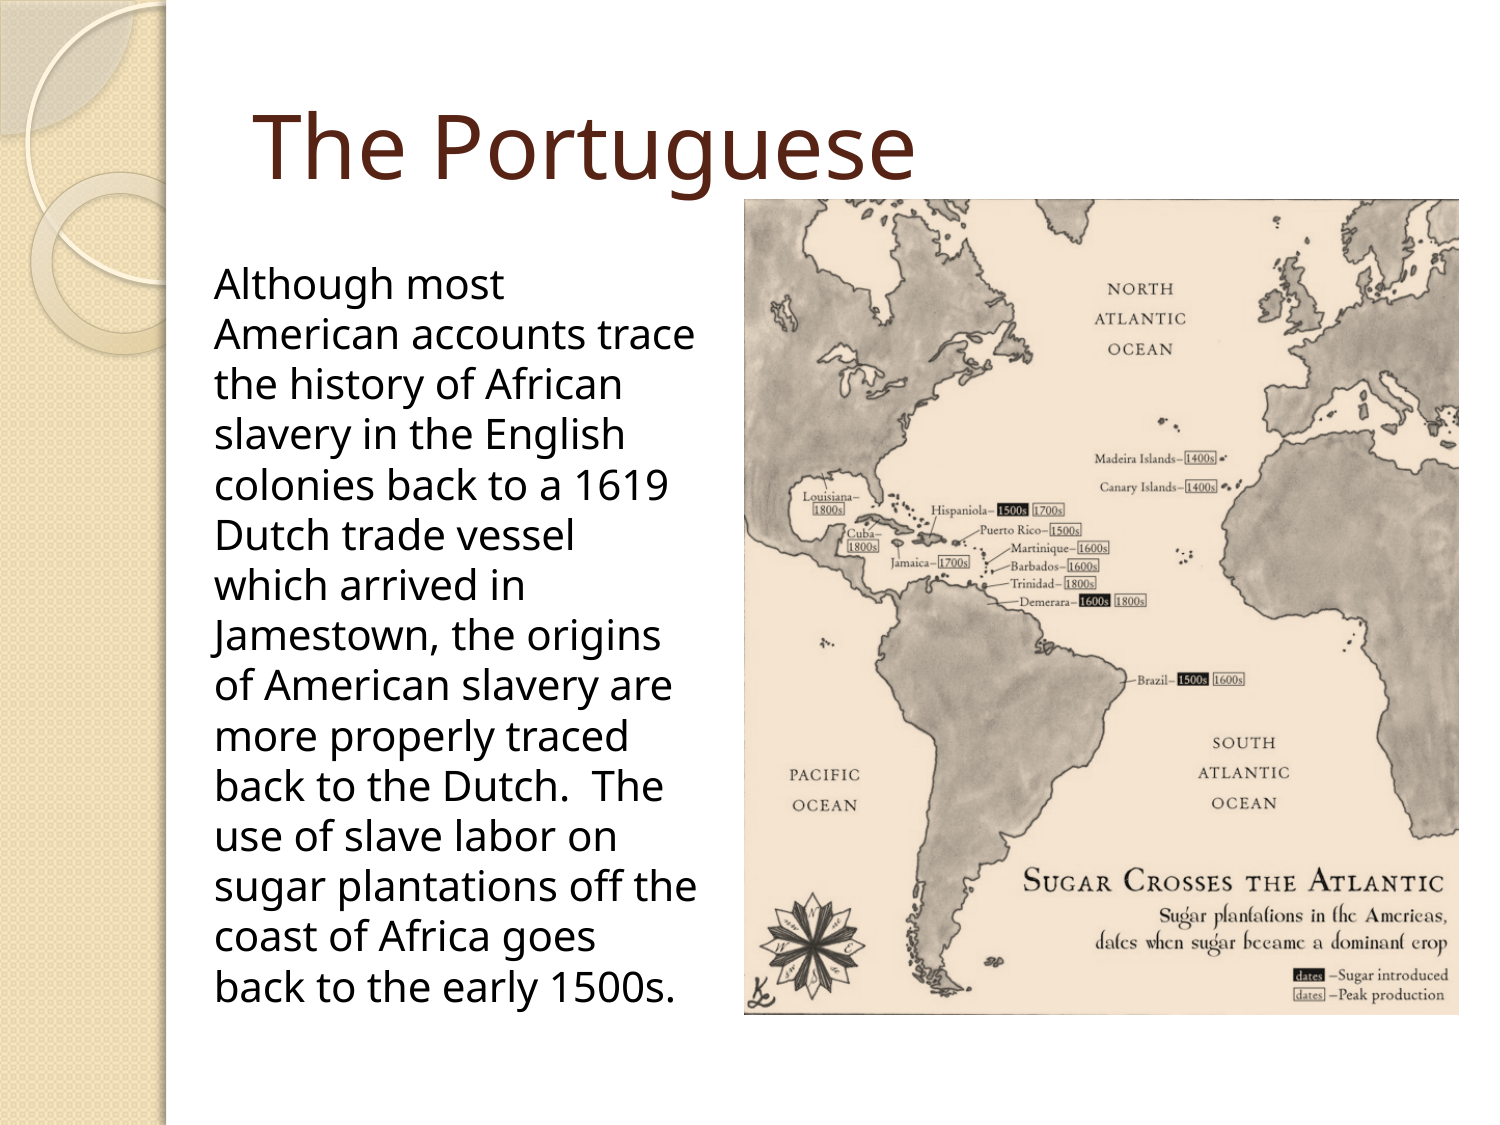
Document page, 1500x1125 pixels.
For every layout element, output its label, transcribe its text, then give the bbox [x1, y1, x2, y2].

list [744, 199, 1460, 1016]
title The Portuguese [237, 50, 1468, 238]
list Although most American accounts trace the history of African slavery in the English colonies back to a 1619 Dutch trade vessel which arrived in Jamestown, the origins of American slavery are more properly traced back to the Dutch. The use of slave labor on sugar plantations off the coast of Africa goes back to the early 1500s. [187, 249, 713, 1025]
